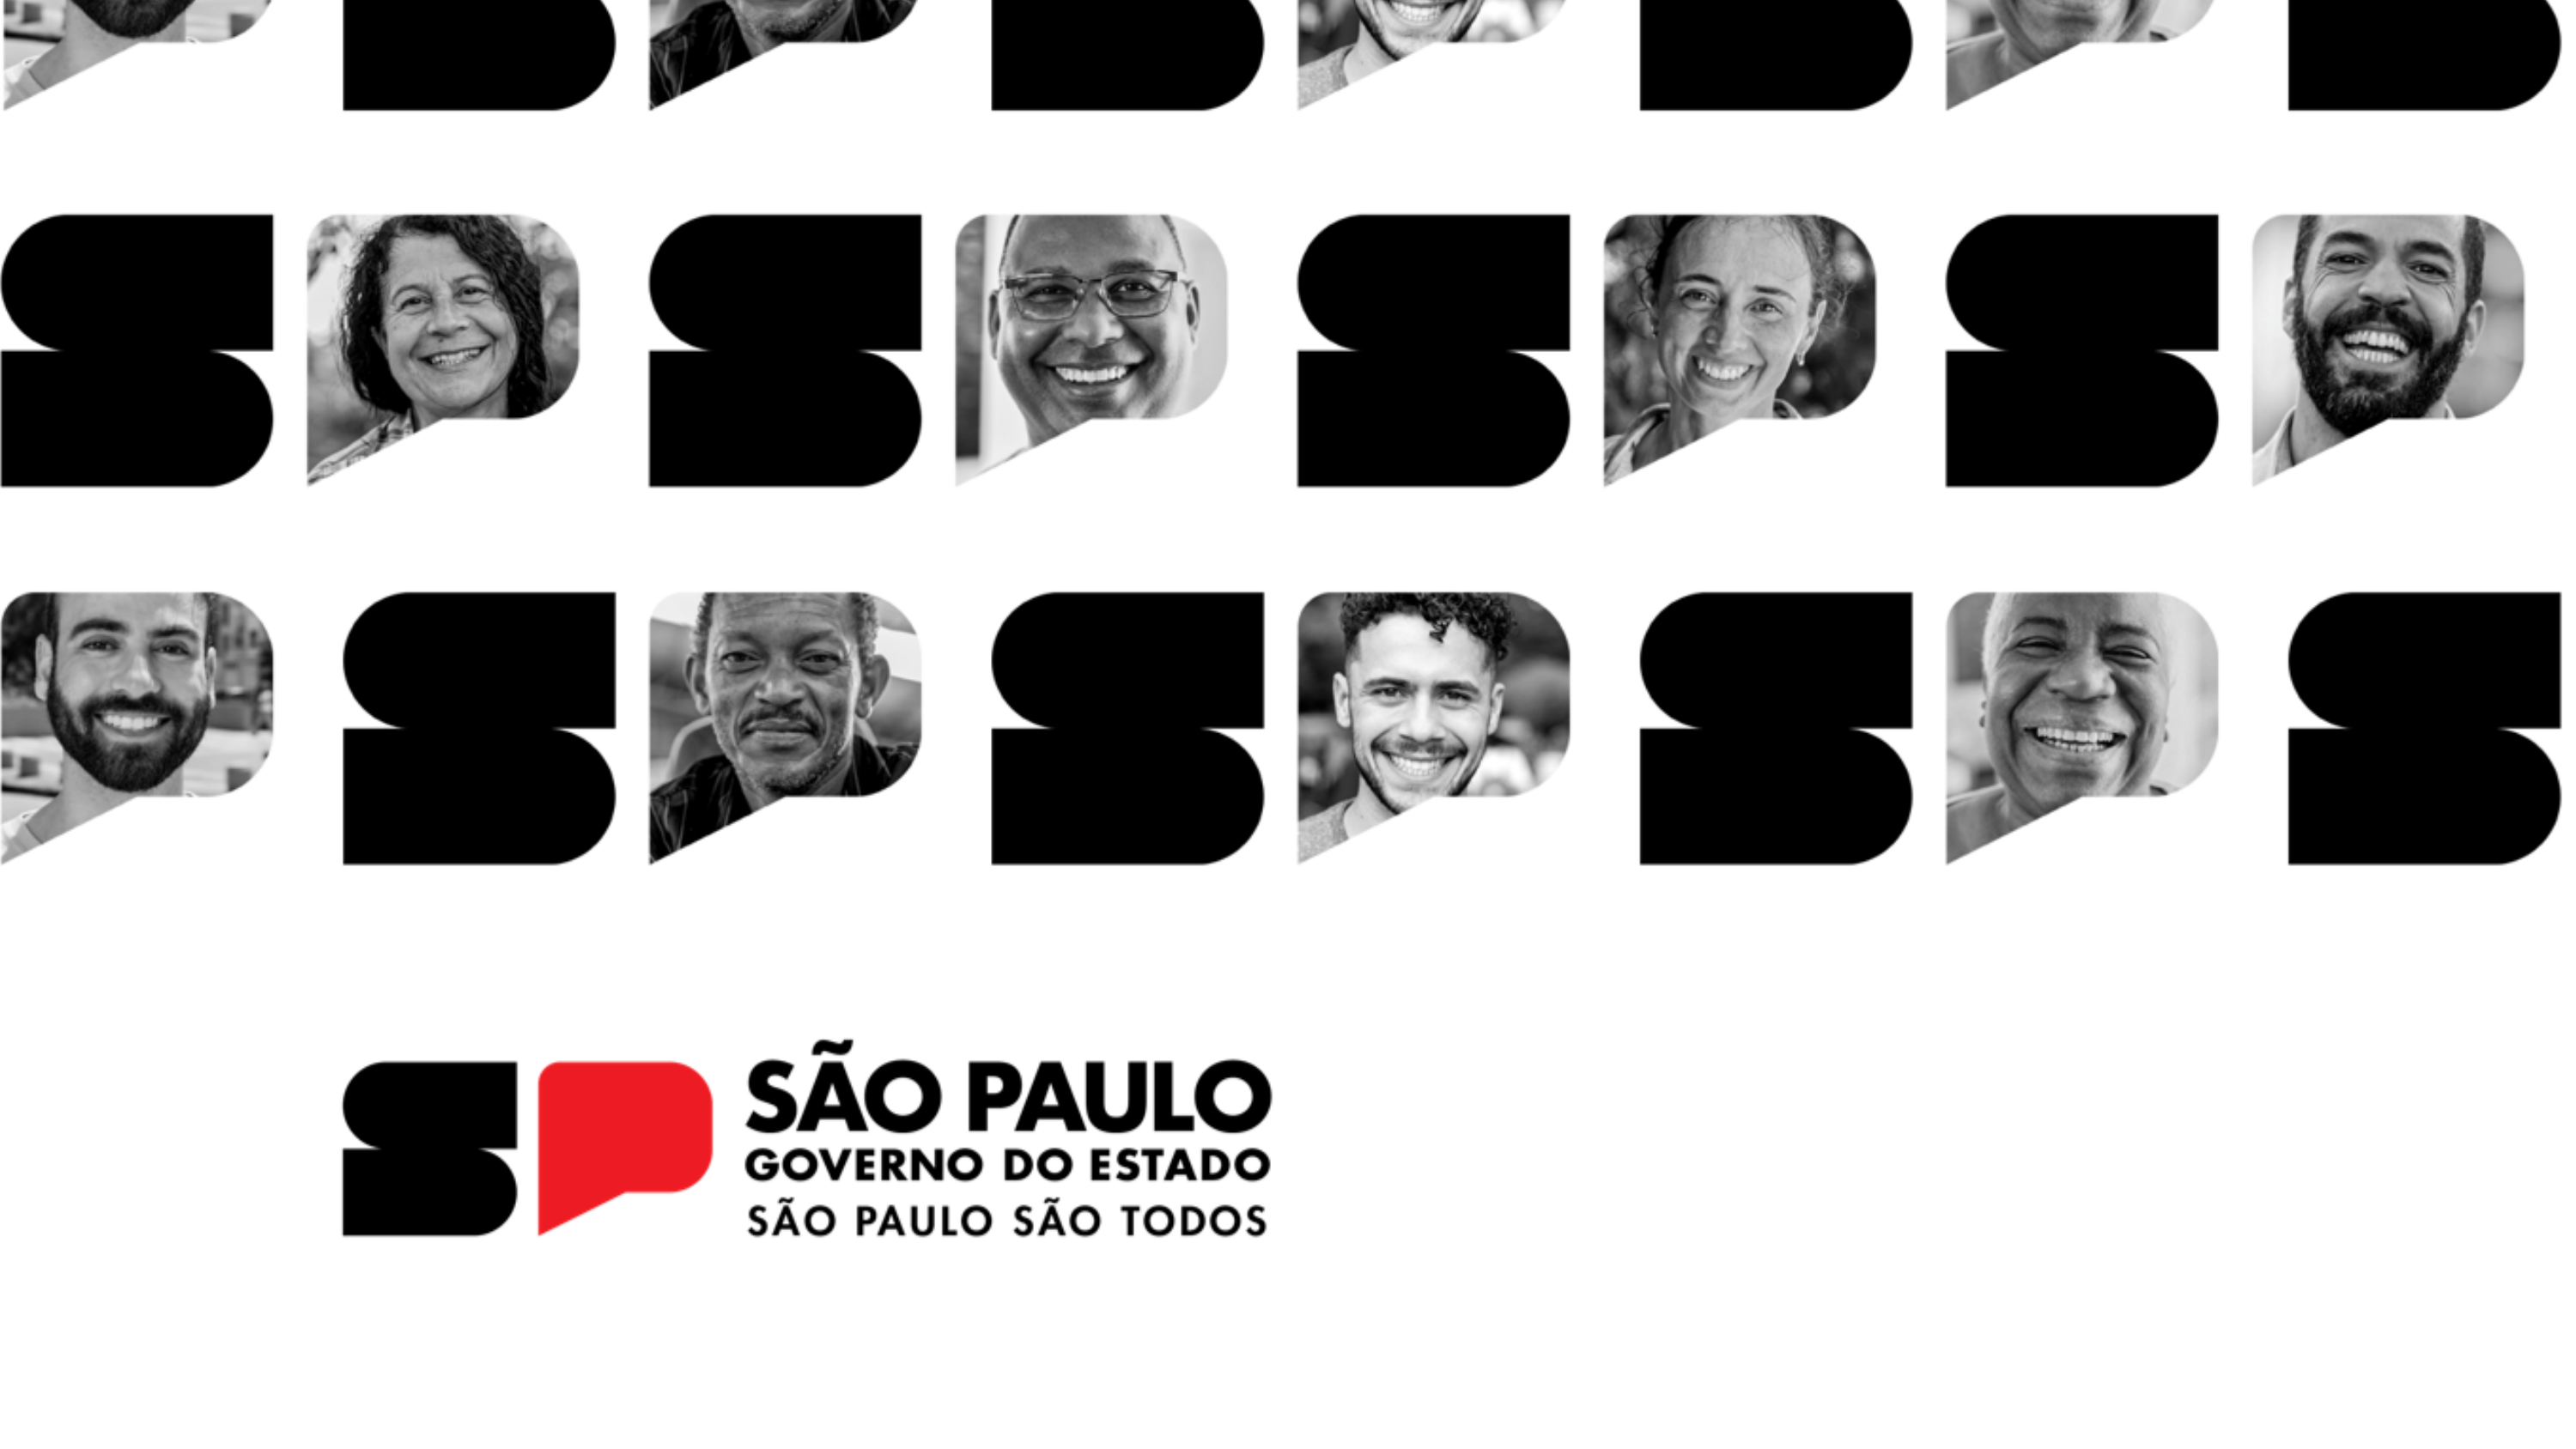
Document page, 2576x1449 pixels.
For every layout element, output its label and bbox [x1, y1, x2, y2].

text_box [0, 0, 2574, 1449]
